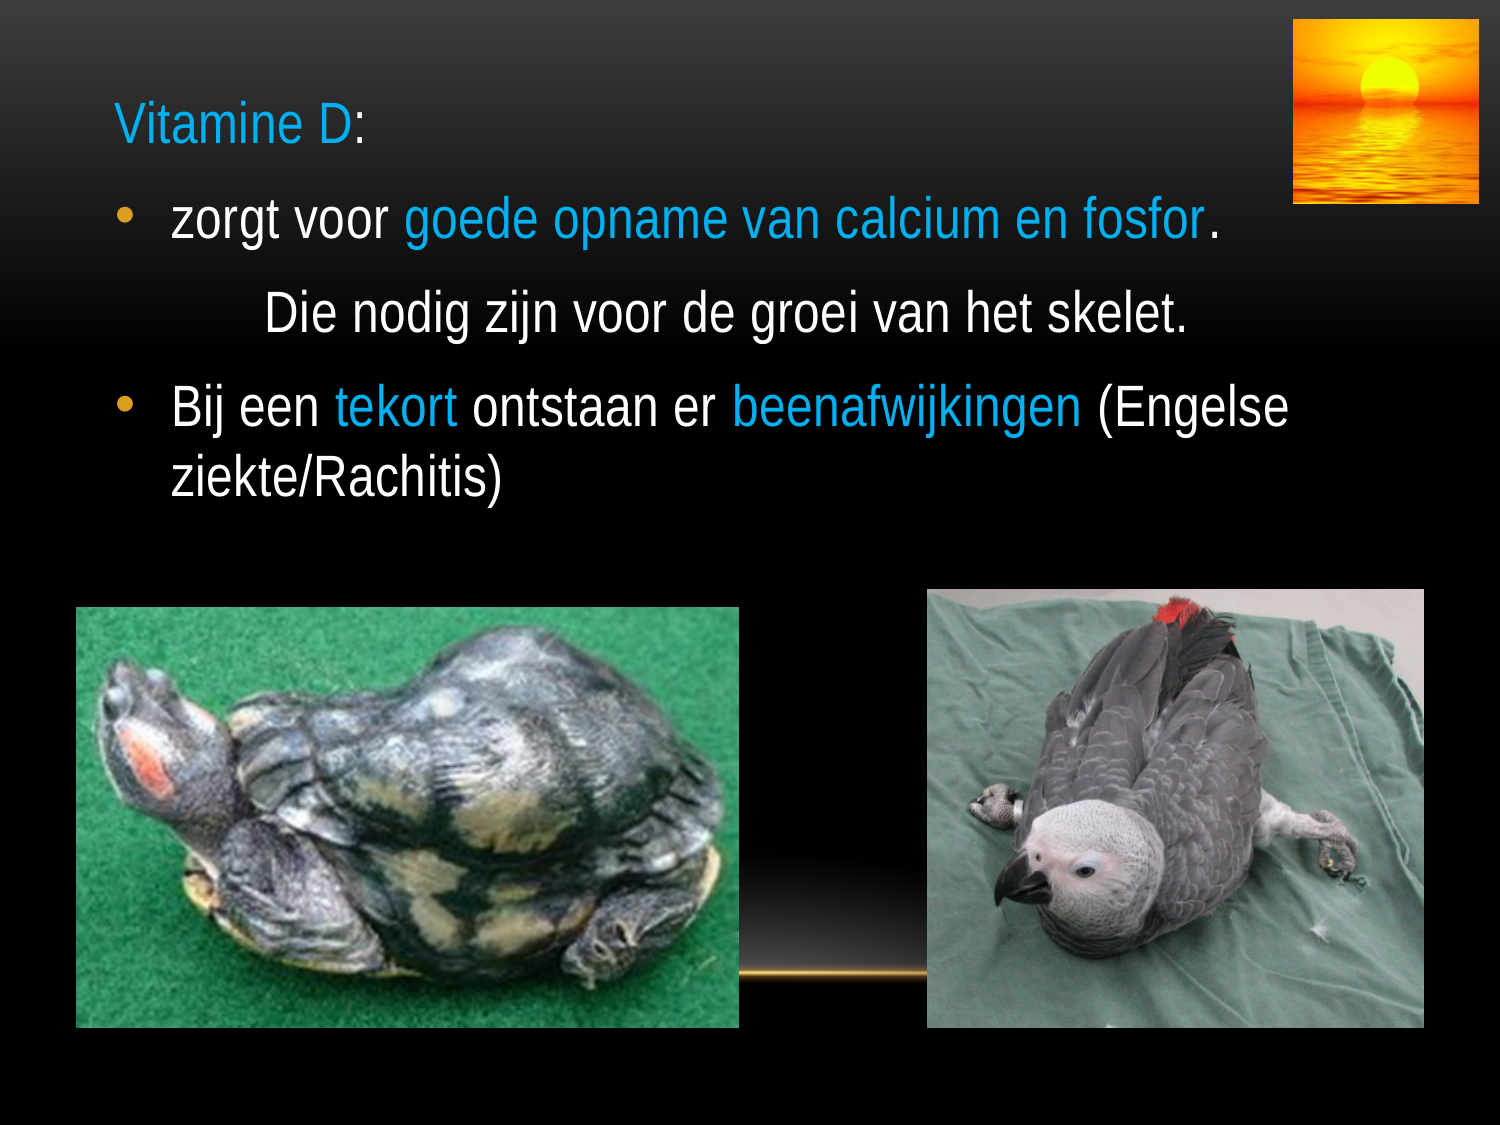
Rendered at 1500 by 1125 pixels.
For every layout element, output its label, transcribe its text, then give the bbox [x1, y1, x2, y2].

picture [0, 0, 1500, 1125]
list Vitamine D: zorgt voor goede opname van calcium en fosfor. Die nodig zijn voor de groei van het skelet. Bij een tekort ontstaan er beenafwijkingen (Engelse ziekte/Rachitis) [99, 78, 1400, 938]
